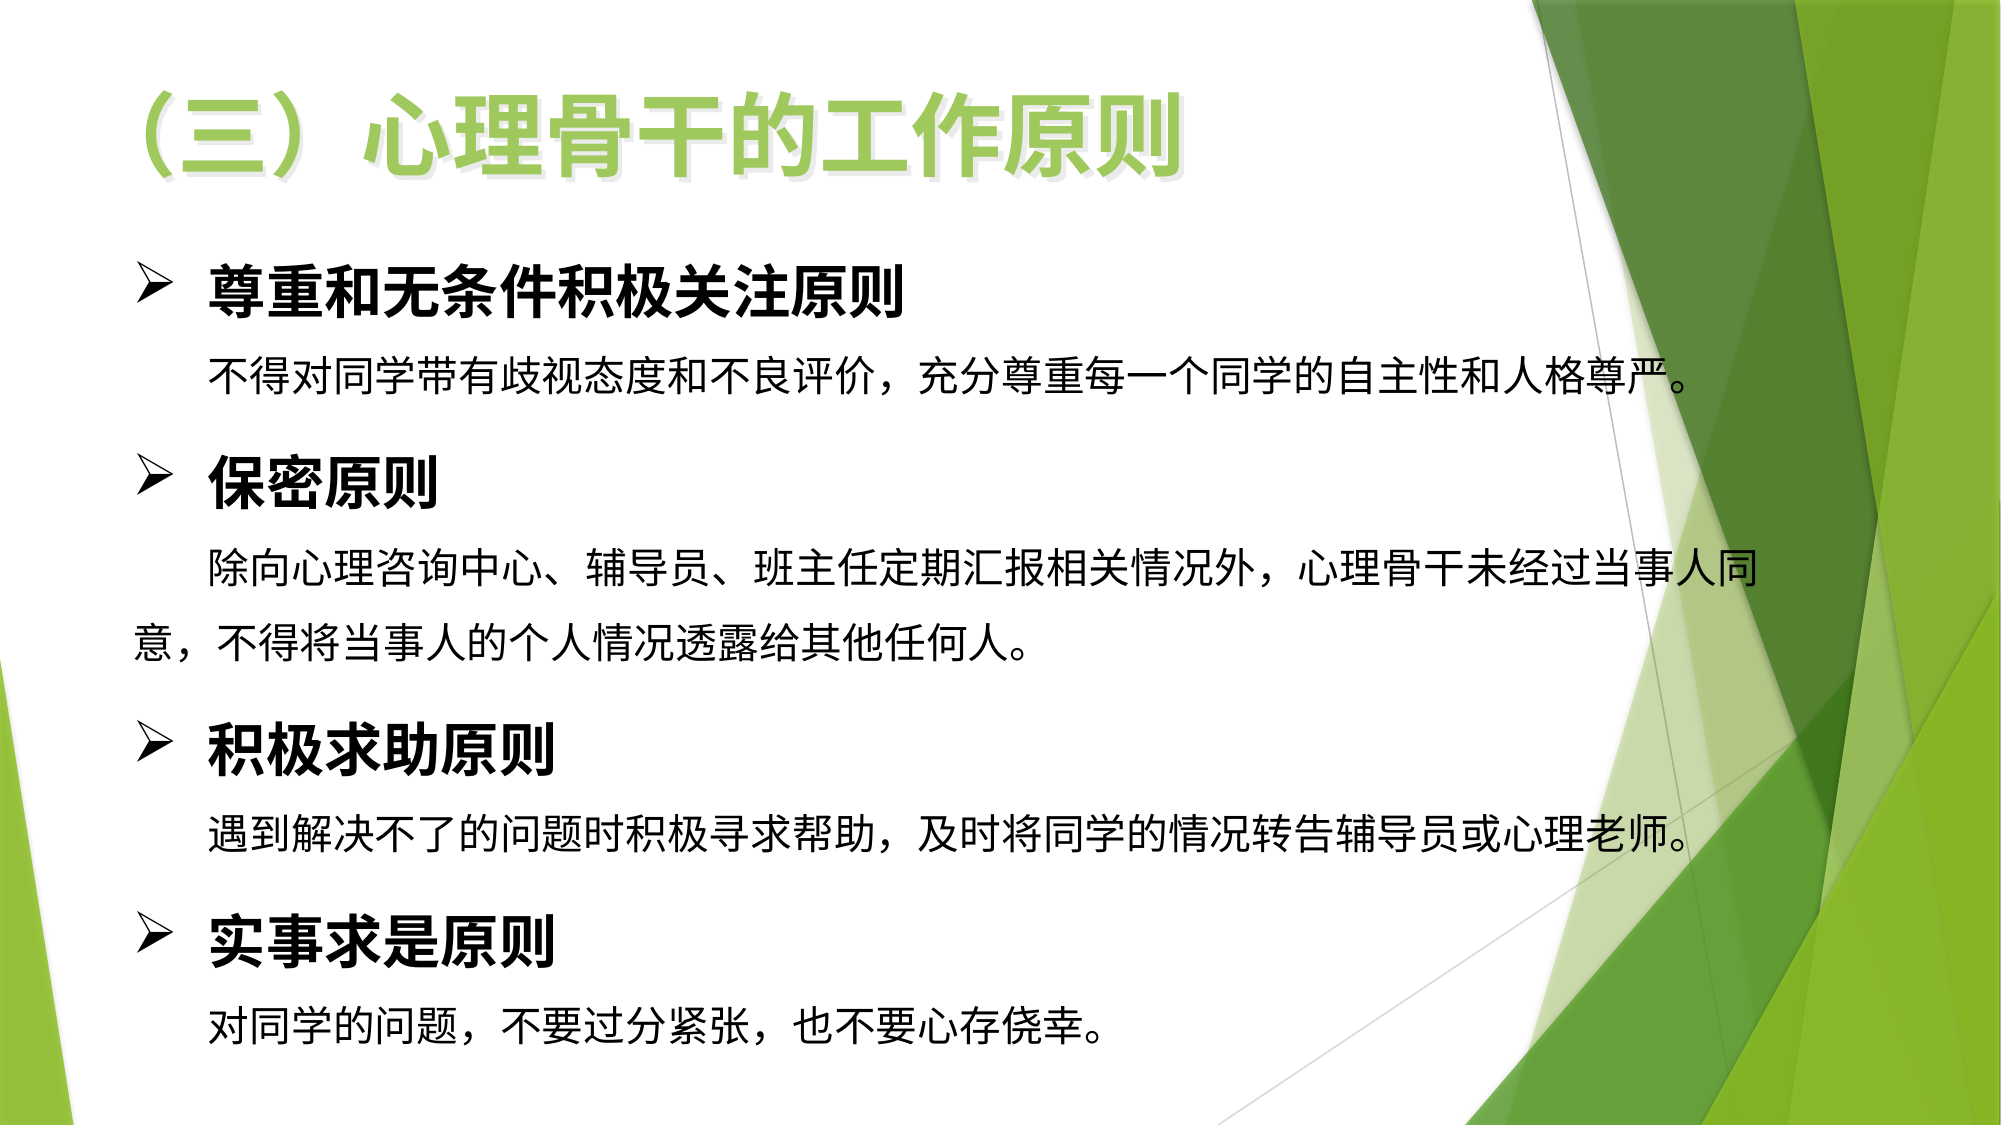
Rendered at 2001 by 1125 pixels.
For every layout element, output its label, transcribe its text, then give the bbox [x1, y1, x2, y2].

text_box 尊重和无条件积极关注原则 不得对同学带有歧视态度和不良评价，充分尊重每一个同学的自主性和人格尊严。 保密原则 除向心理咨询中心、辅导员、班主任定期汇报相关情况外，心理骨干未经过当事人同意，不得将当事人的个人情况透露给其他任何人。 积极求助原则 遇到解决不了的问题时积极寻求帮助，及时将同学的情况转告辅导员或心理老师。 实事求是原则 对同学的问题，不要过分紧张，也不要心存侥幸。 [118, 212, 1775, 971]
text_box [135, 54, 1608, 154]
text_box （三）心理骨干的工作原则 [70, 82, 1544, 183]
